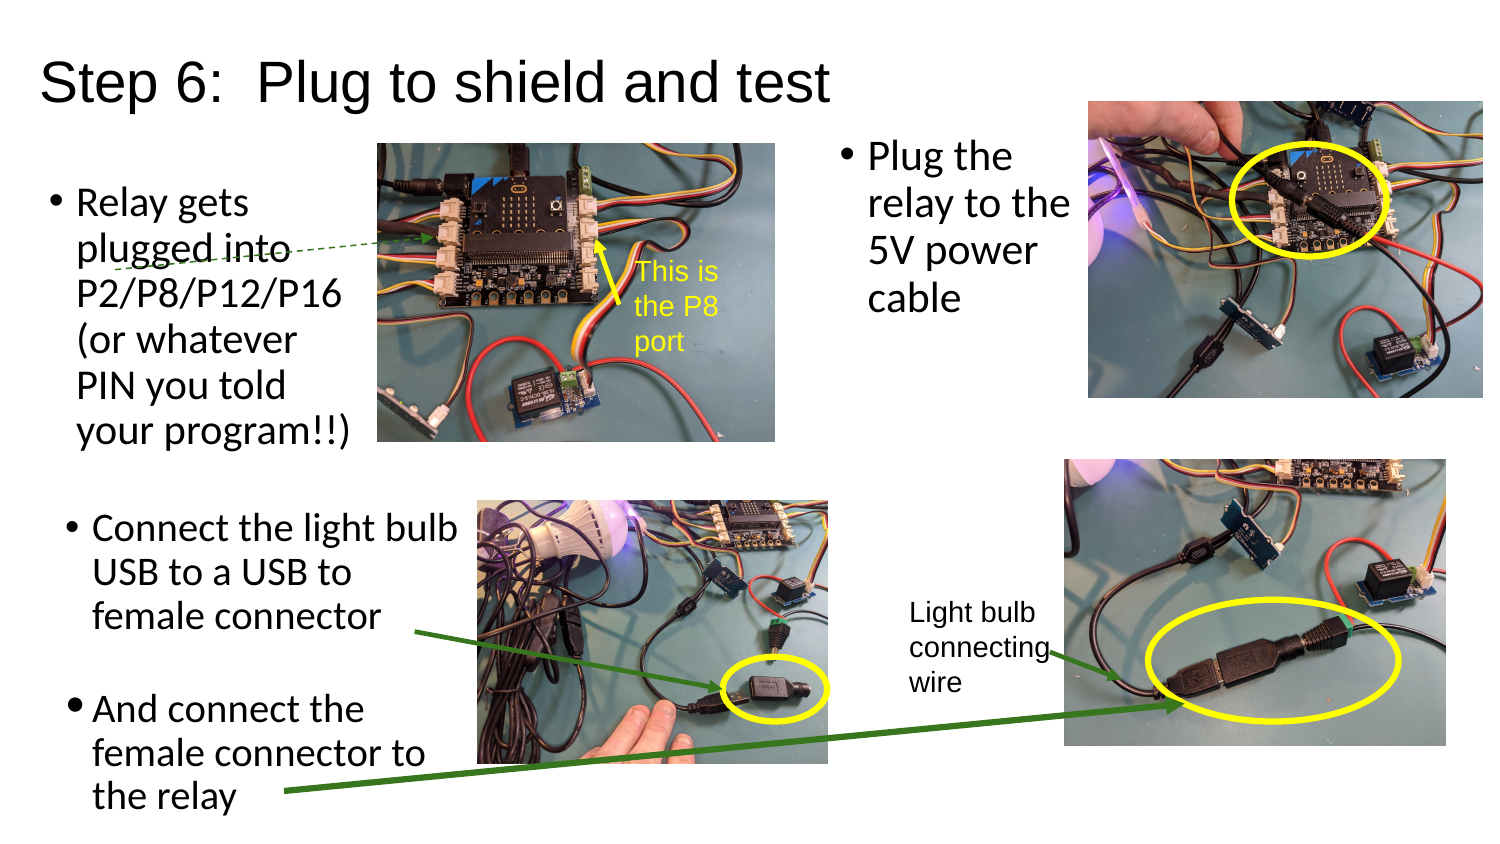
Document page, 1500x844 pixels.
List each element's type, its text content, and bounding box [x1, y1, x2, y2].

picture [477, 500, 828, 703]
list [377, 143, 775, 442]
text_box Light bulb connecting wire [894, 578, 1059, 702]
picture [1064, 459, 1446, 746]
title Step 6: Plug to shield and test [28, 2, 1323, 166]
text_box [595, 238, 620, 288]
text_box Connect the light bulb USB to a USB to female connector And connect the female connector to the relay [53, 501, 478, 825]
text_box Plug the relay to the 5V power cable [827, 127, 1088, 483]
text_box Relay gets plugged into P2/P8/P12/P16 (or whatever PIN you told your program!!) [36, 174, 378, 460]
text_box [283, 703, 1185, 792]
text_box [114, 236, 434, 270]
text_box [414, 631, 723, 690]
picture [1087, 101, 1484, 399]
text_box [1049, 651, 1122, 680]
